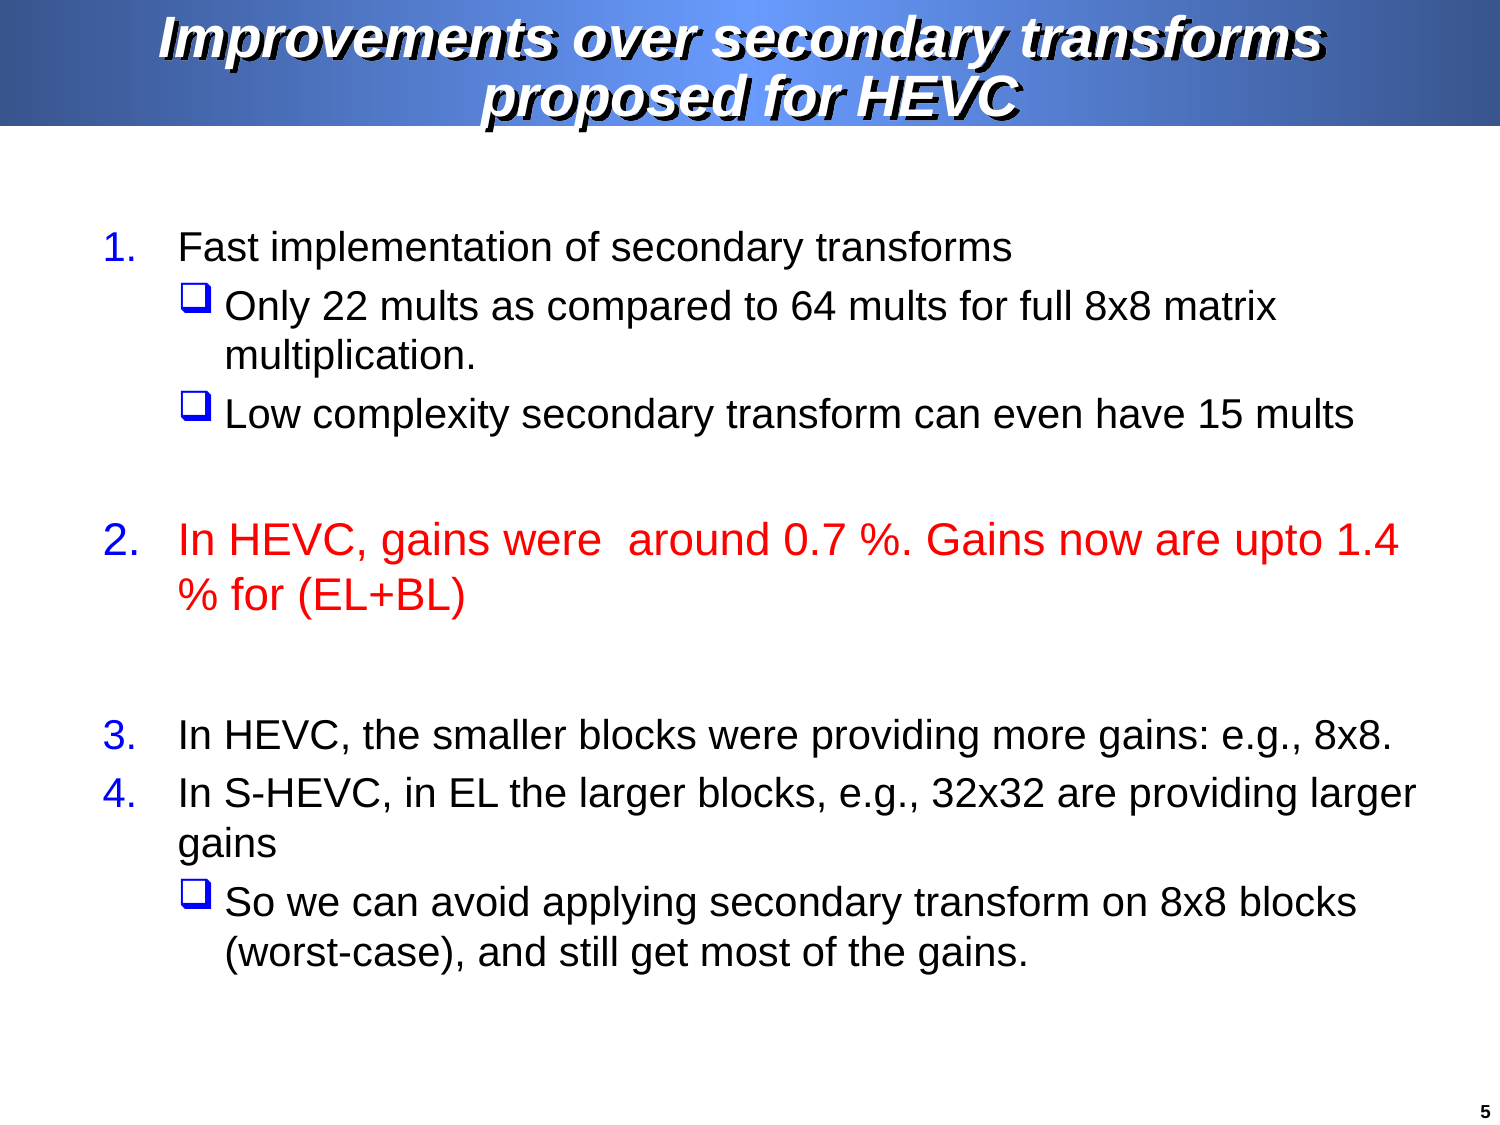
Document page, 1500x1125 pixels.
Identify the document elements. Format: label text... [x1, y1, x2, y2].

slide_number 5 [1368, 1091, 1500, 1125]
list Fast implementation of secondary transforms Only 22 mults as compared to 64 mults for full 8x8 matrix multiplication. Low complexity secondary transform can even have 15 mults In HEVC, gains were around 0.7 %. Gains now are upto 1.4 % for (EL+BL) In HEVC, the smaller blocks were providing more gains: e.g., 8x8. In S-HEVC, in EL the larger blocks, e.g., 32x32 are providing larger gains So we can avoid applying secondary transform on 8x8 blocks (worst-case), and still get most of the gains. [87, 212, 1438, 931]
title Improvements over secondary transforms proposed for HEVC [74, 12, 1426, 126]
